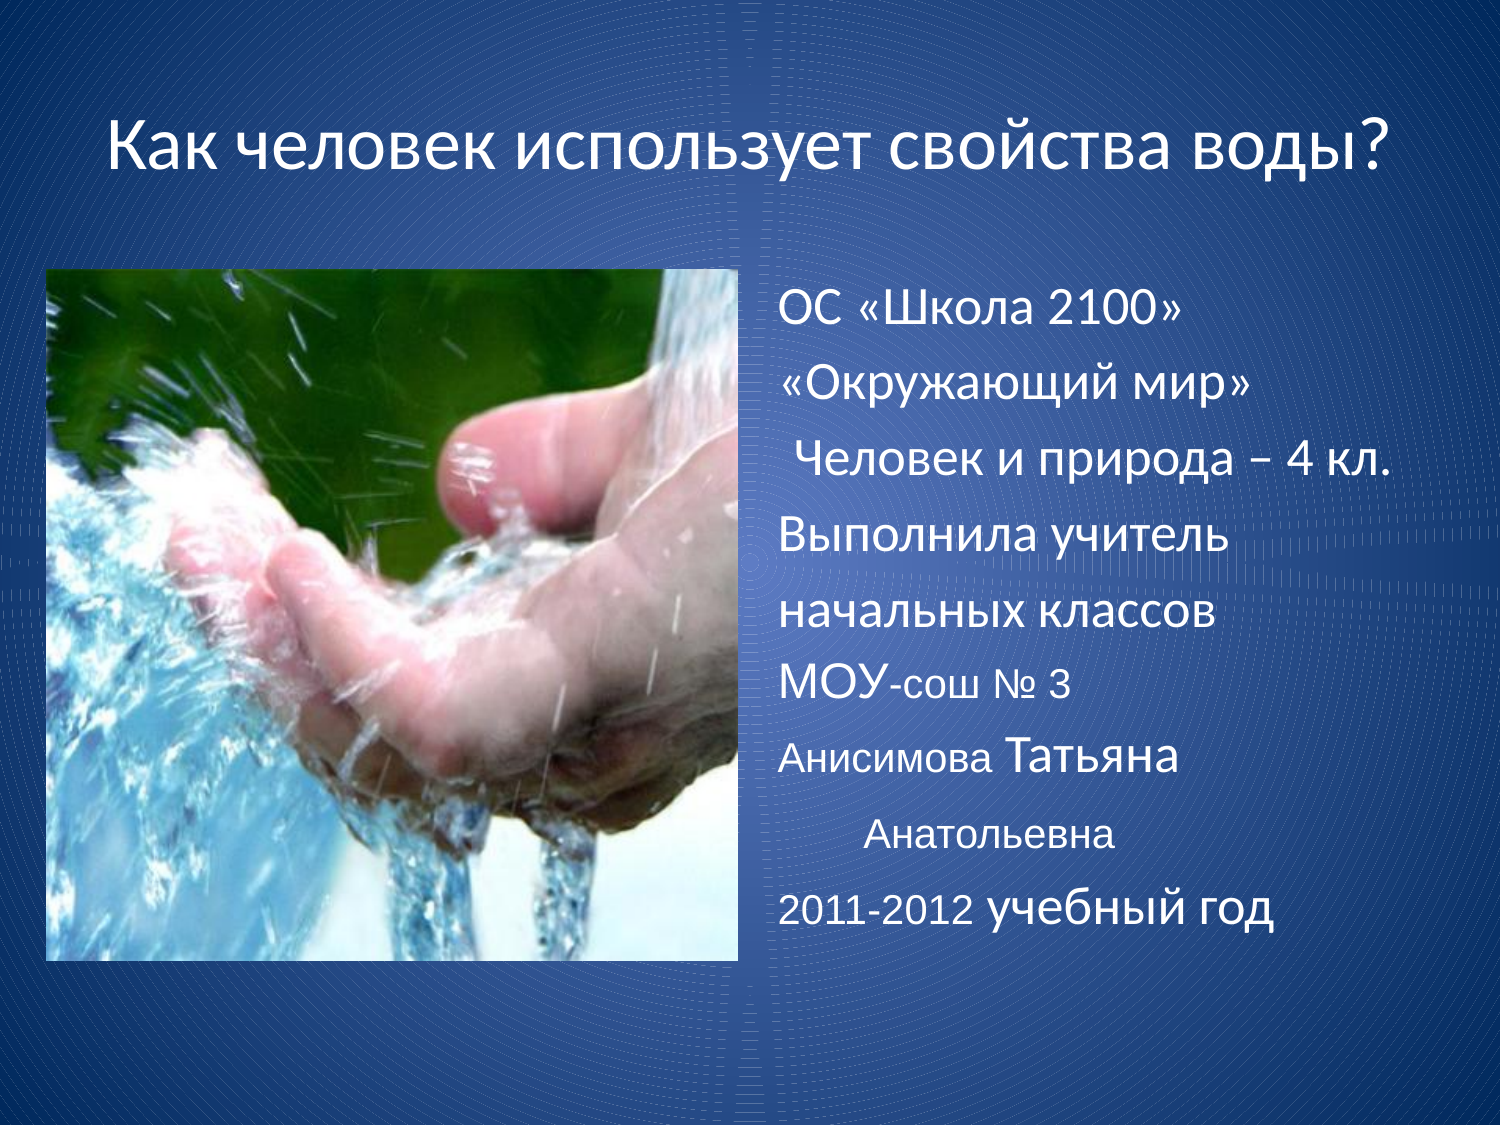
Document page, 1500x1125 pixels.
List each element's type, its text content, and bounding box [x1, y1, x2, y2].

title Как человек использует свойства воды? [74, 44, 1426, 233]
list ОС «Школа 2100» «Окружающий мир» Человек и природа – 4 кл. Выполнила учитель начальных классов МОУ-сош № 3 Анисимова Татьяна Анатольевна 2011-2012 учебный год [762, 262, 1426, 1006]
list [46, 269, 738, 962]
